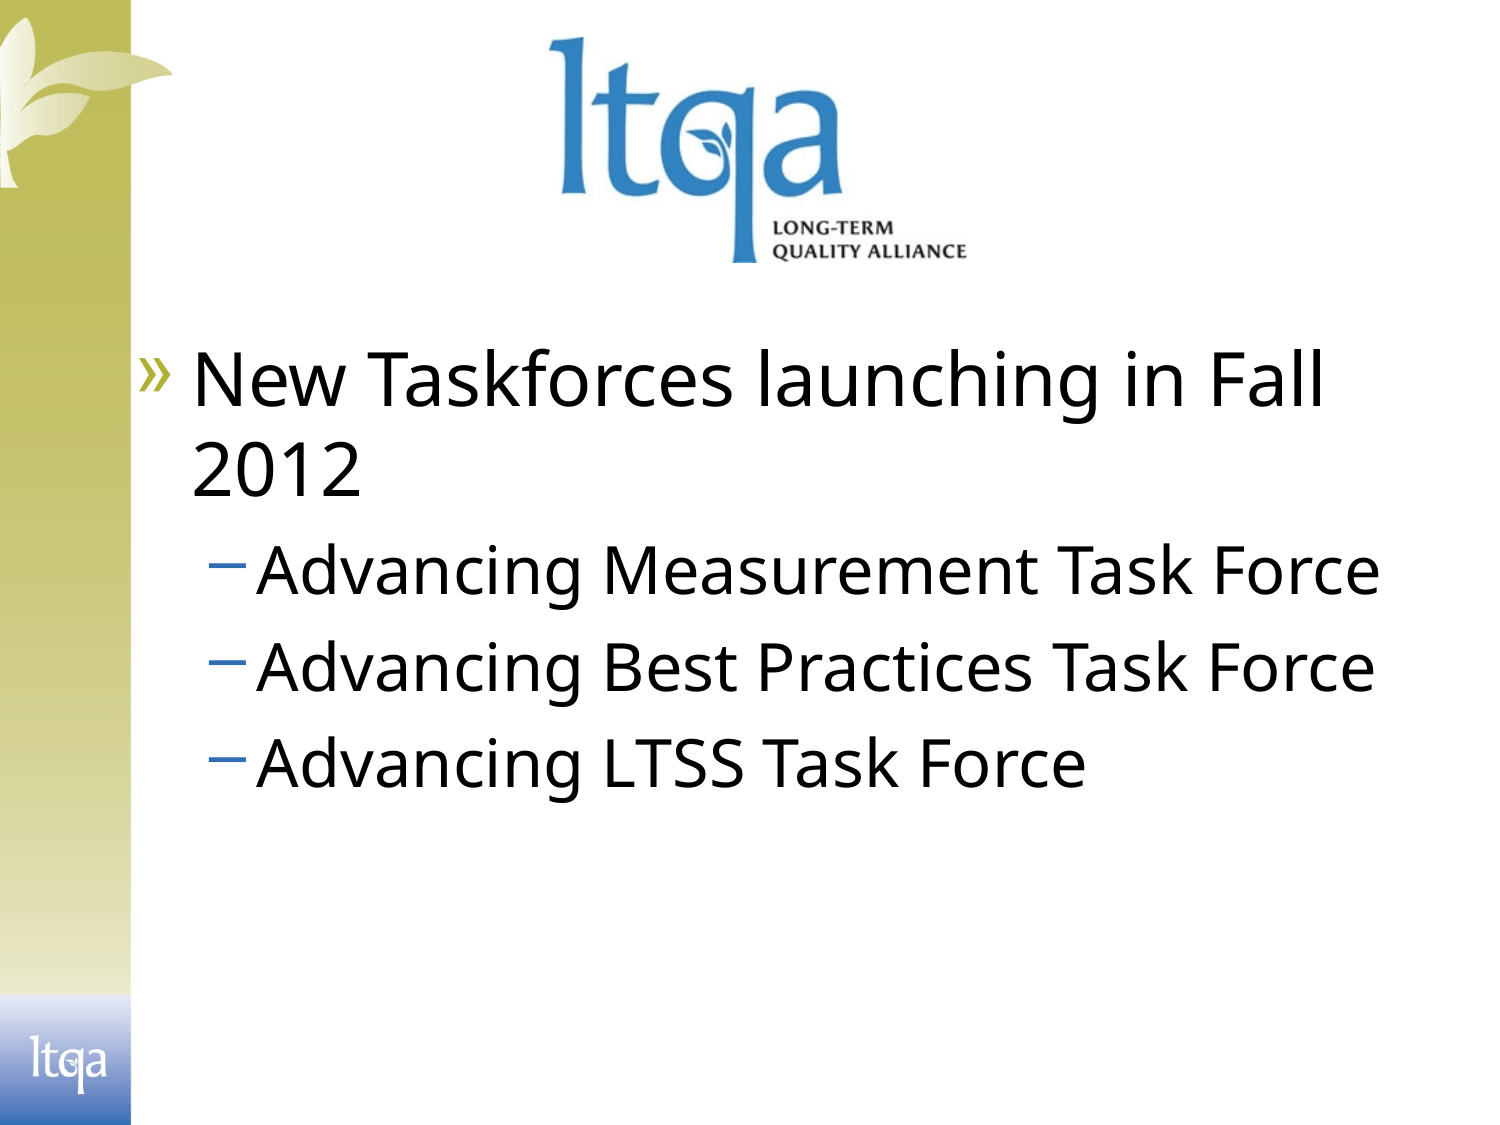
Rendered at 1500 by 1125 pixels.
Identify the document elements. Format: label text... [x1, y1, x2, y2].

list New Taskforces launching in Fall 2012 Advancing Measurement Task Force Advancing Best Practices Task Force Advancing LTSS Task Force [134, 224, 1398, 976]
picture [0, 0, 173, 1125]
picture [549, 37, 967, 263]
